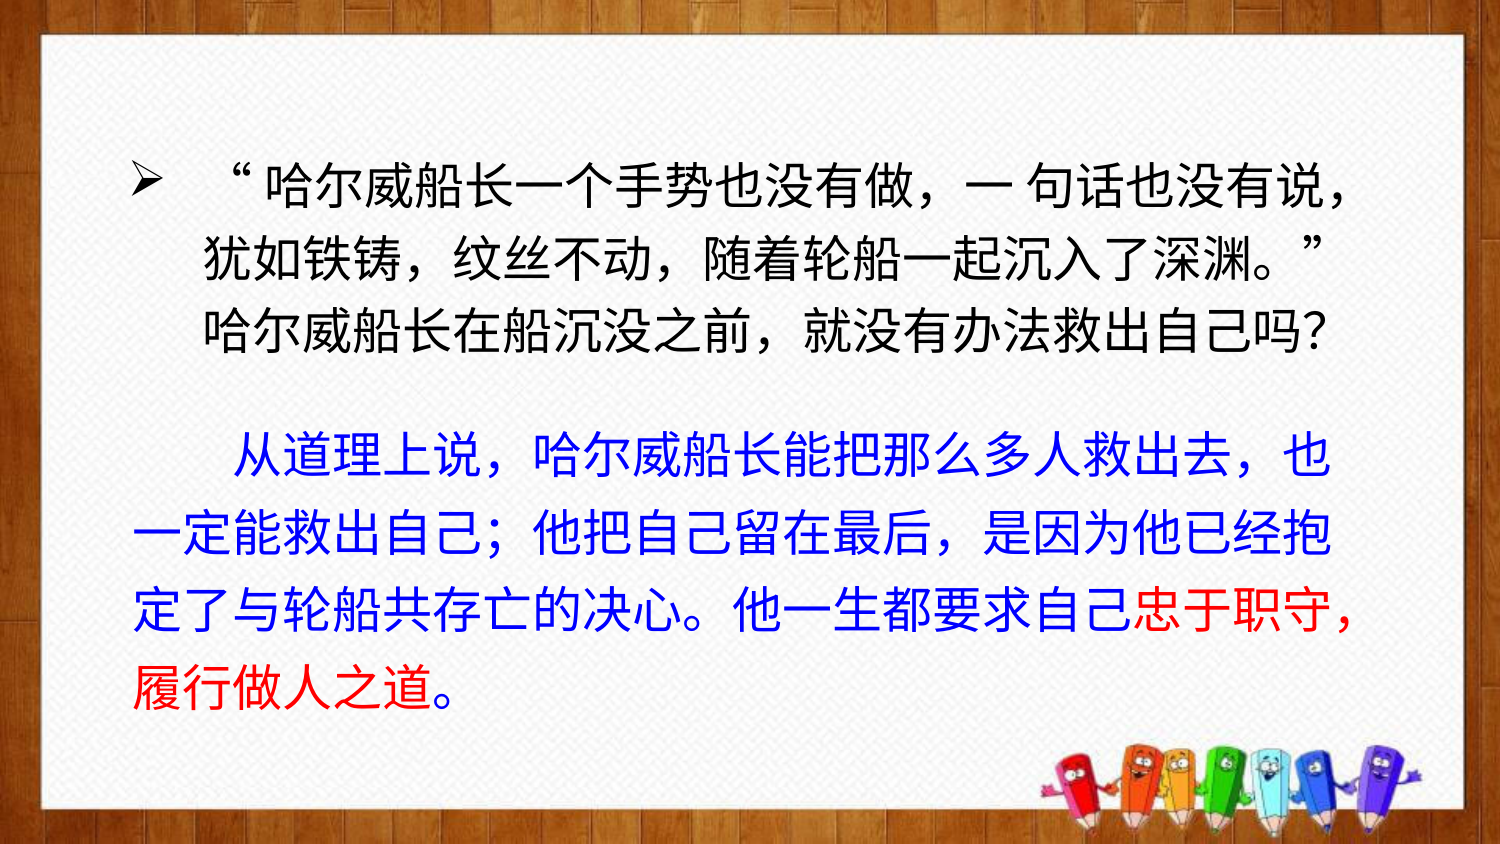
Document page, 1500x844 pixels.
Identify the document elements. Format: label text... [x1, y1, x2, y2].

text_box 从道理上说，哈尔威船长能把那么多人救出去，也一定能救出自己；他把自己留在最后，是因为他已经抱定了与轮船共存亡的决心。他一生都要求自己忠于职守，履行做人之道。 [117, 327, 1383, 725]
picture [0, 0, 1500, 844]
text_box “哈尔威船长一个手势也没有做，一 句话也没有说，犹如铁铸，纹丝不动，随着轮船一起沉入了深渊。”哈尔威船长在船沉没之前，就没有办法救出自己吗？ [112, 135, 1383, 367]
